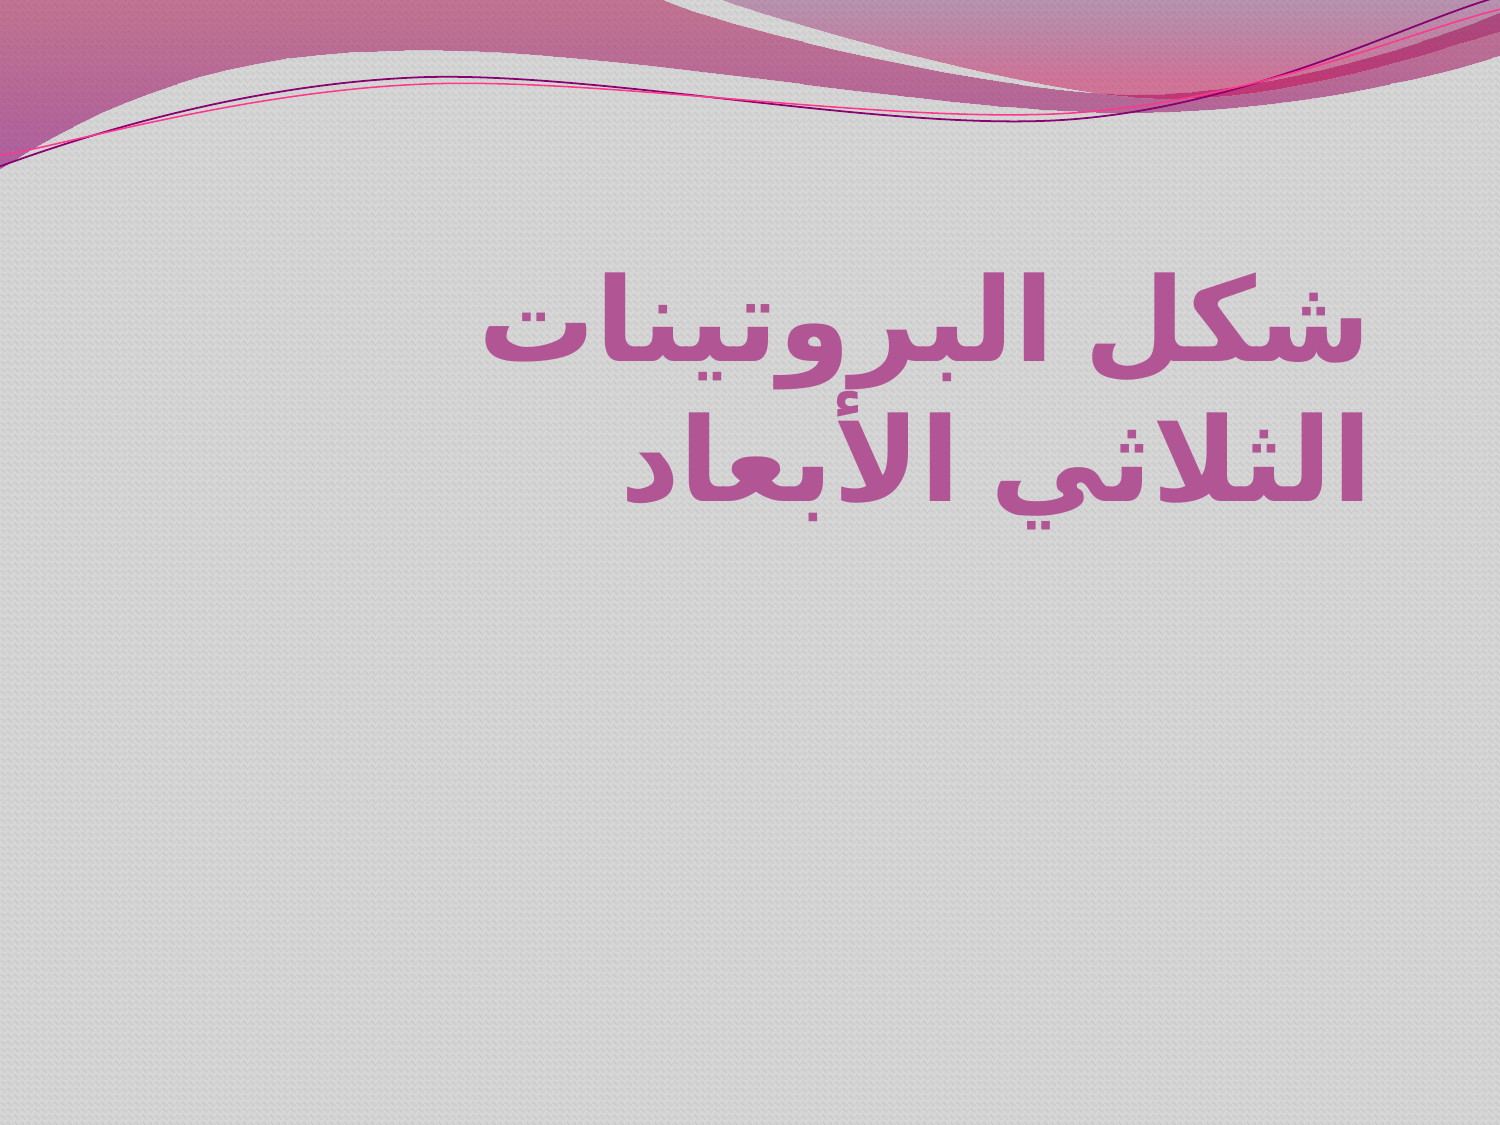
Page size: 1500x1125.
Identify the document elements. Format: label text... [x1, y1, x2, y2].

title شكل البروتينات الثلاثي الأبعاد [87, 224, 1376, 525]
